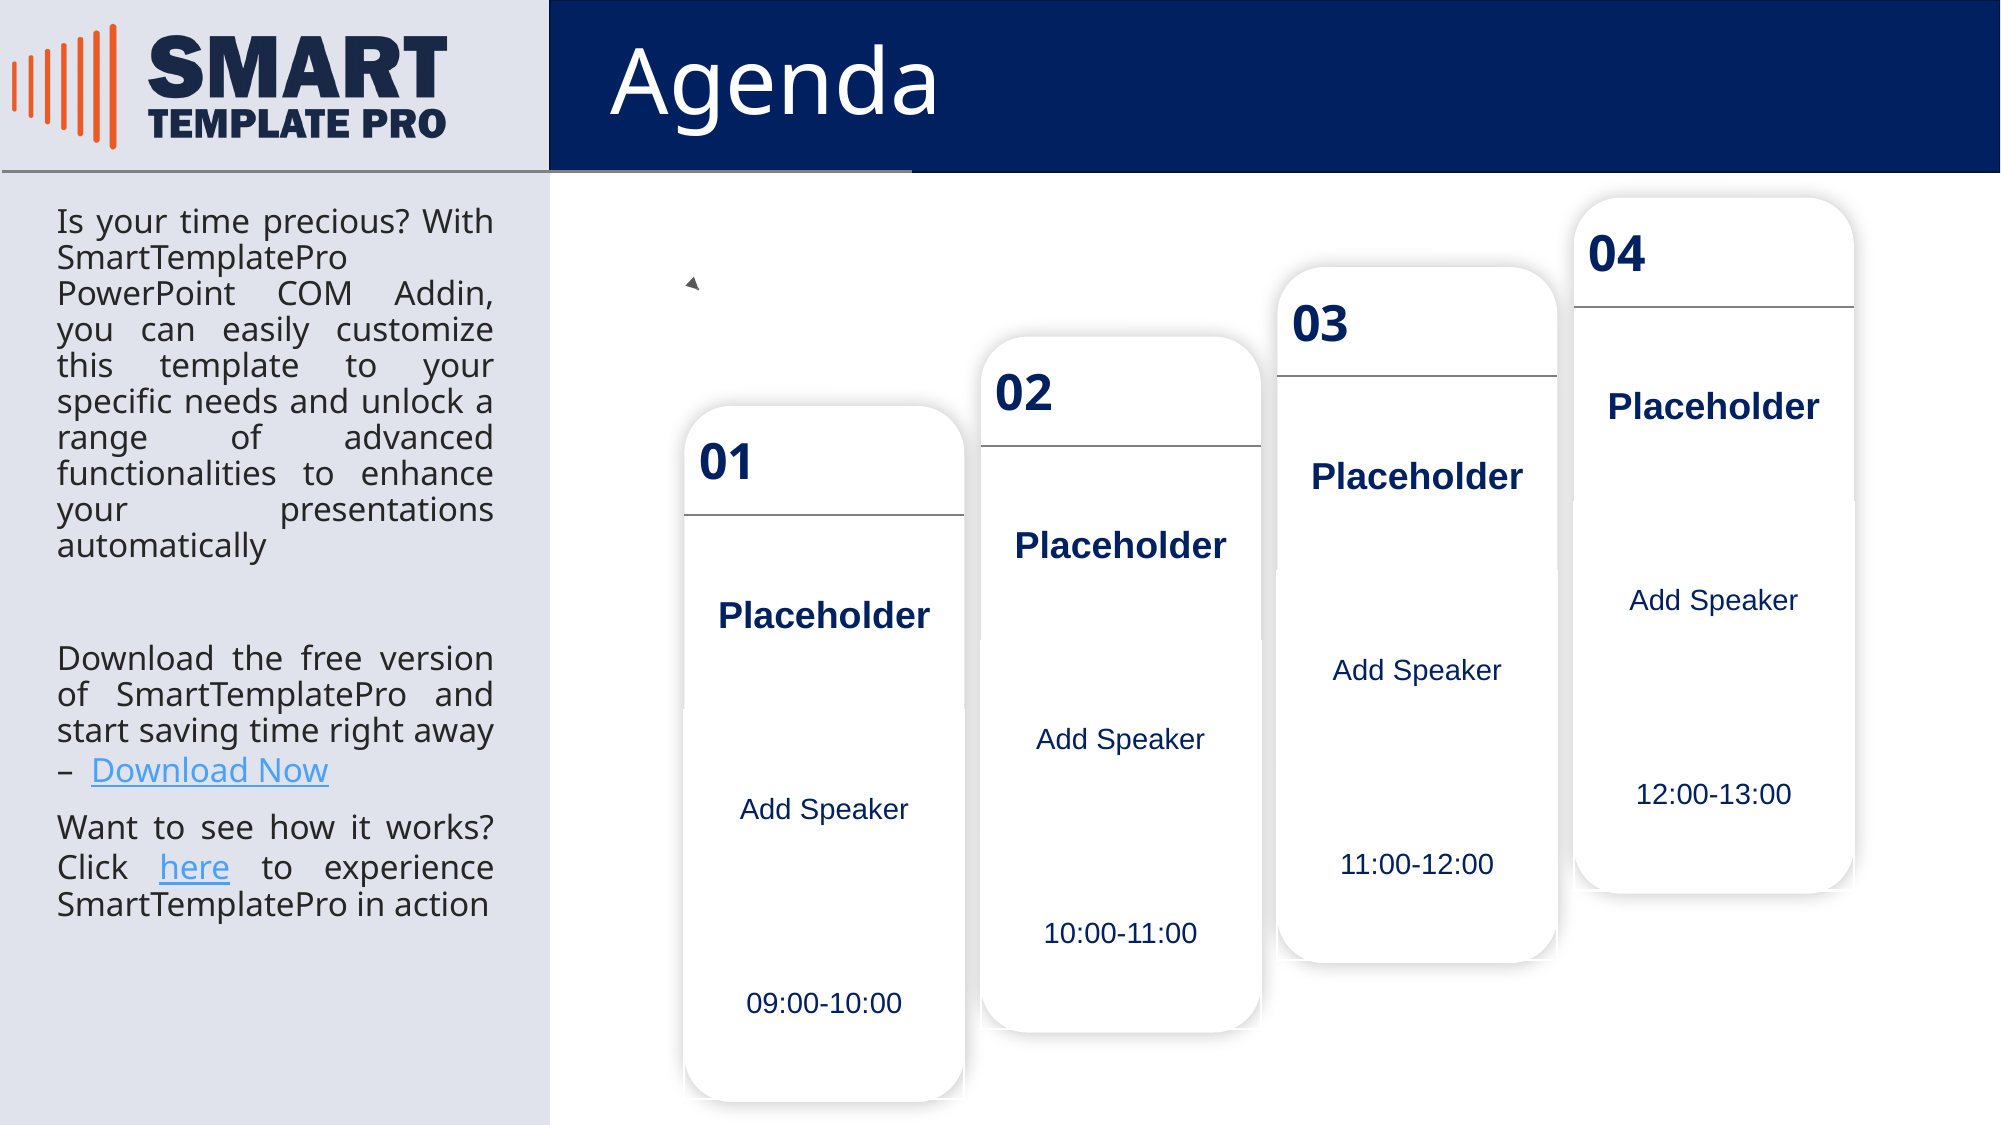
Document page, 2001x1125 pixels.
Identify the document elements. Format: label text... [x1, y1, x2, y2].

picture [0, 13, 459, 158]
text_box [665, 197, 1873, 1102]
text_box Agenda [595, 4, 1999, 165]
text_box Is your time precious? With SmartTemplatePro PowerPoint COM Addin, you can easily customize this template to your specific needs and unlock a range of advanced functionalities to enhance your presentations automatically Download the free version of SmartTemplatePro and start saving time right away – Download Now Want to see how it works? Click here to experience SmartTemplatePro in action [41, 197, 510, 1065]
